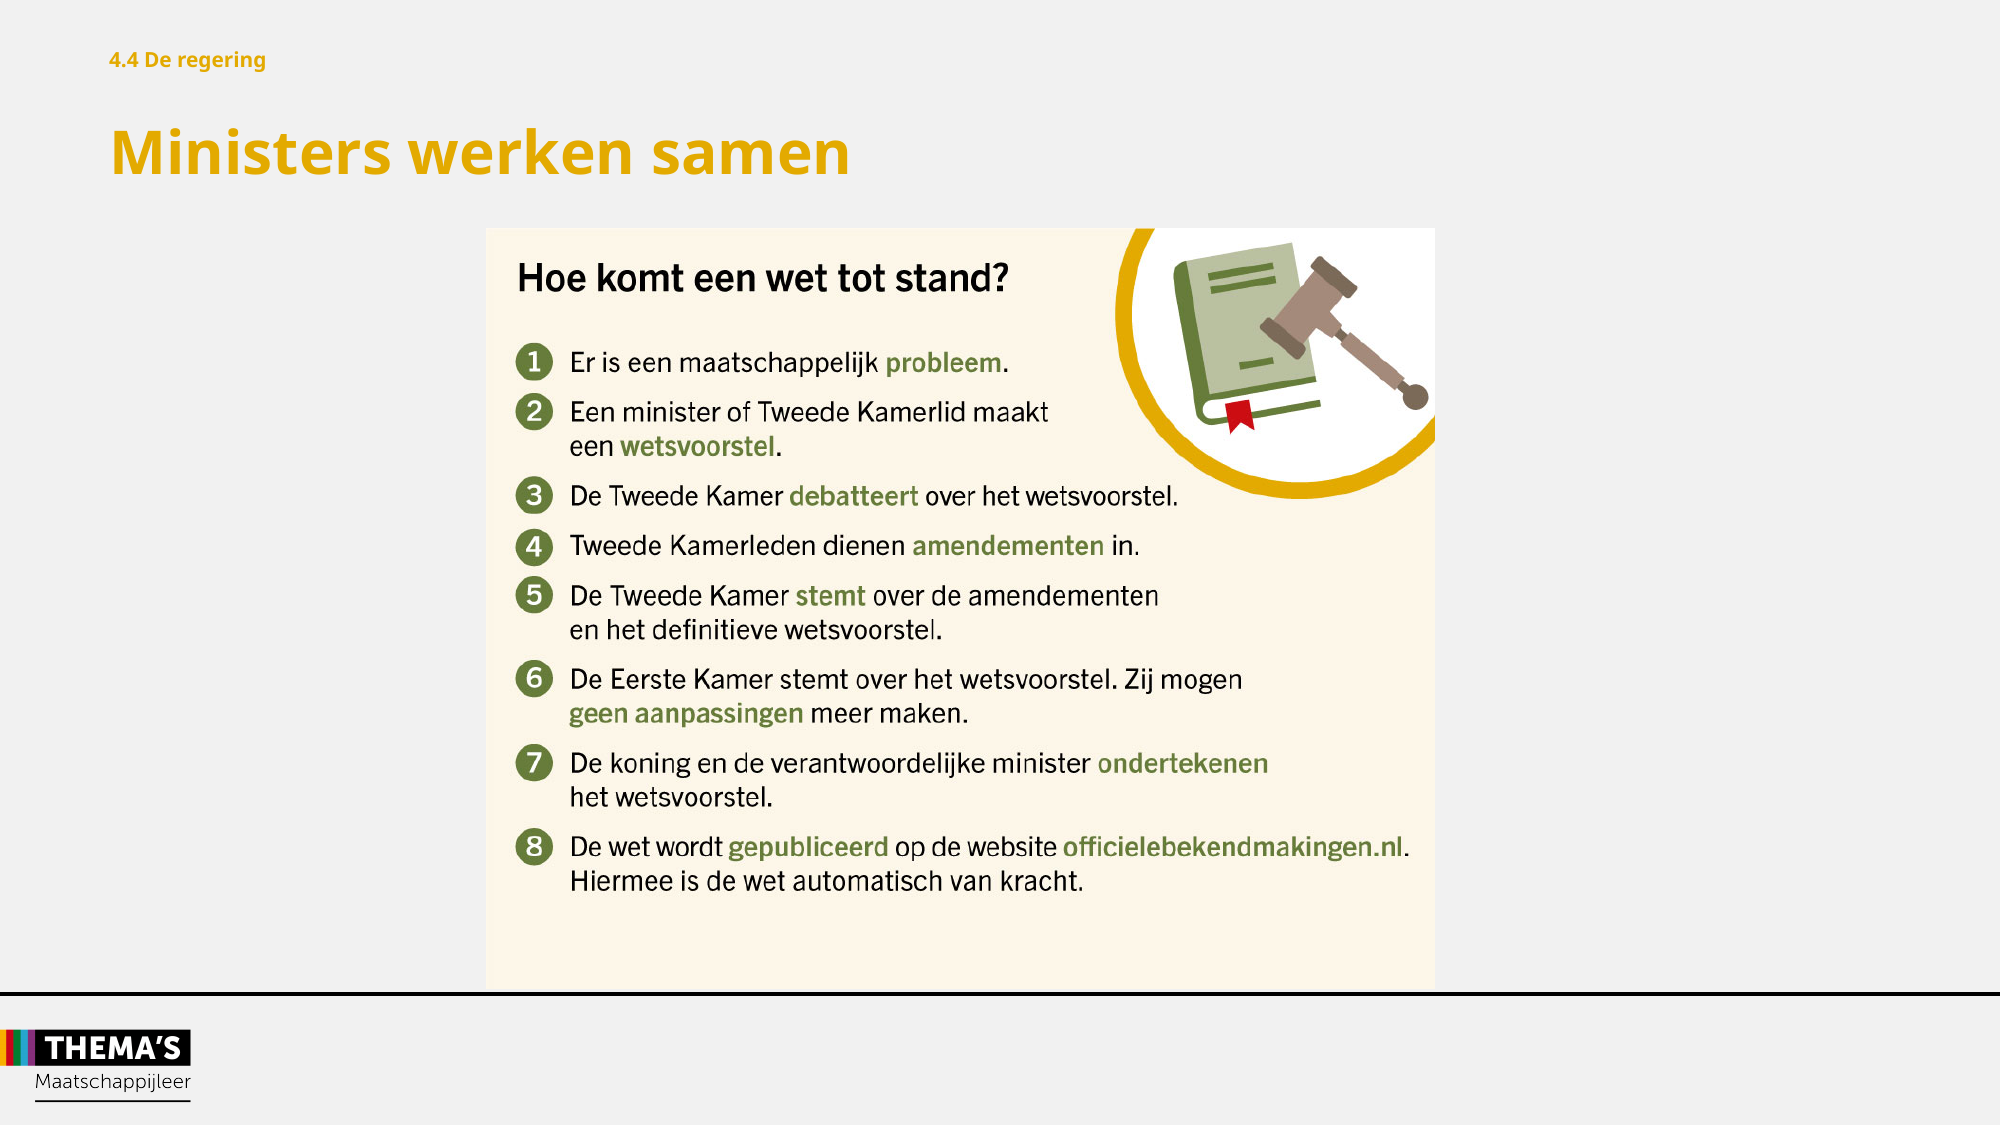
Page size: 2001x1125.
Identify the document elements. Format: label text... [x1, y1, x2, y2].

list Ministers werken samen [94, 114, 1879, 205]
picture [486, 228, 1435, 989]
list 4.4 De regering [94, 33, 941, 88]
picture [0, 993, 203, 1125]
